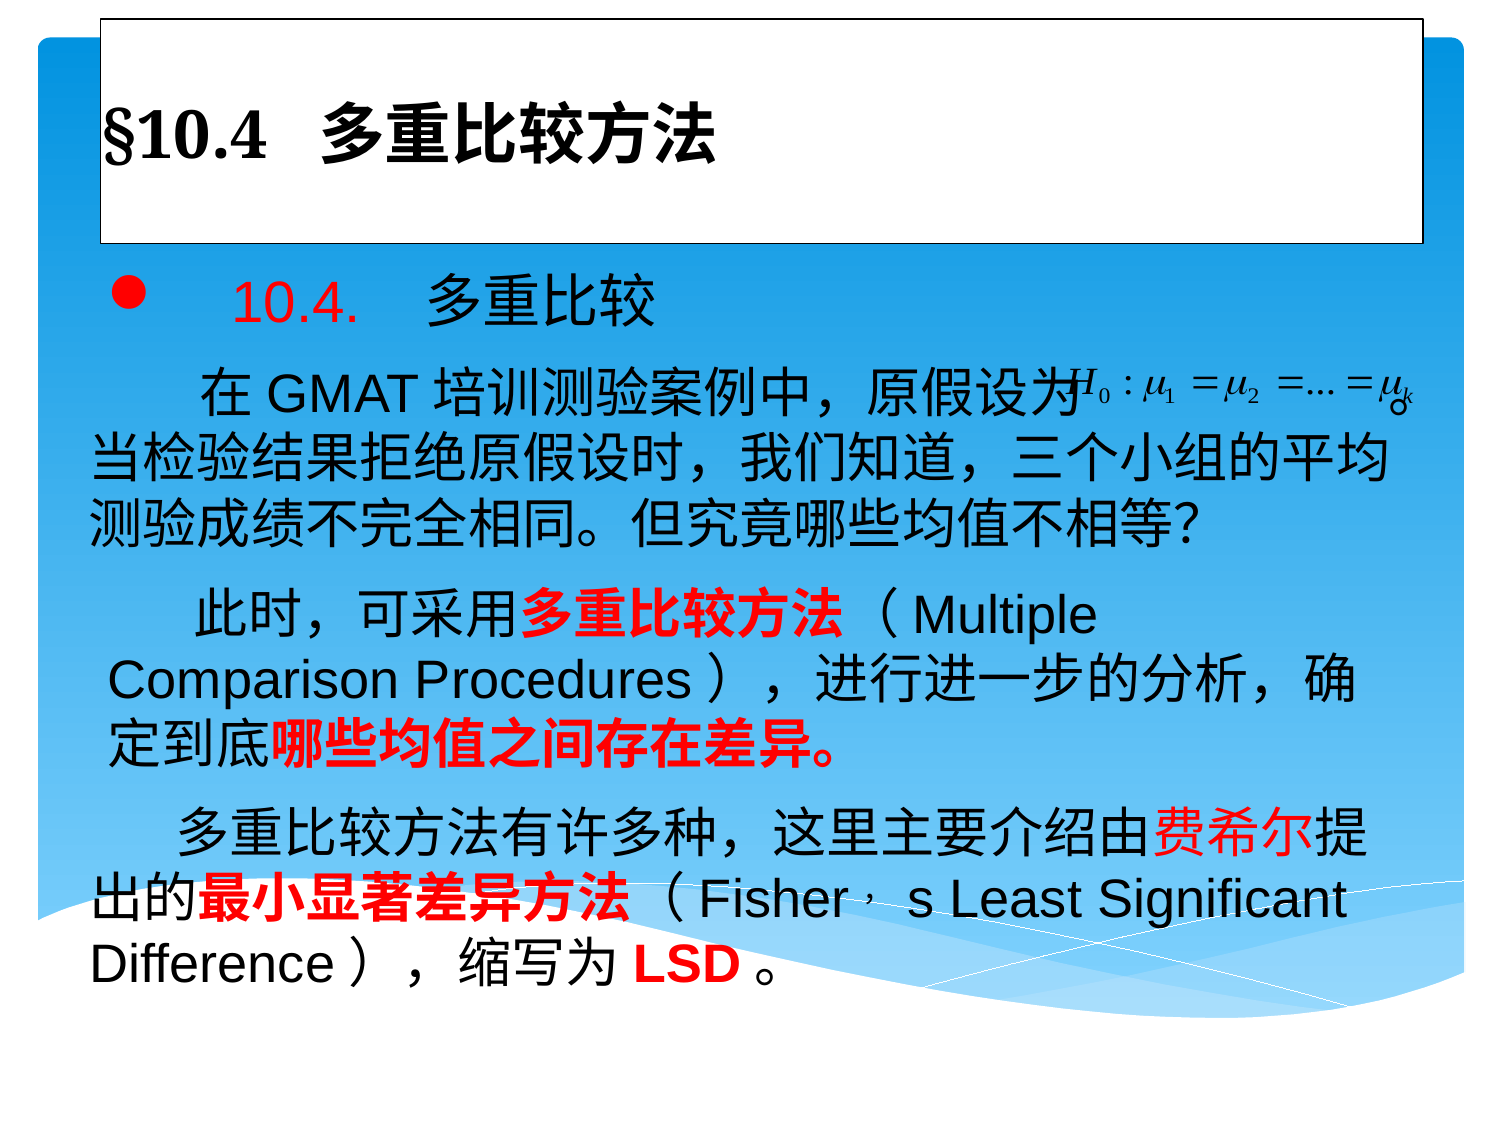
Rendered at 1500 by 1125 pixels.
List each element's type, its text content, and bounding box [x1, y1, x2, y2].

text_box 10.4. 多重比较 [92, 239, 1368, 342]
text_box 此时，可采用多重比较方法（Multiple Comparison Procedures），进行进一步的分析，确定到底哪些均值之间存在差异。 [92, 572, 1407, 782]
title §10.4 多重比较方法 [100, 19, 1424, 244]
text_box 多重比较方法有许多种，这里主要介绍由费希尔提出的最小显著差异方法（Fisher，s Least Significant Difference），缩写为LSD。 [74, 791, 1407, 1001]
text_box 在GMAT培训测验案例中，原假设为 。当检验结果拒绝原假设时，我们知道，三个小组的平均测验成绩不完全相同。但究竟哪些均值不相等？ [73, 351, 1447, 575]
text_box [1056, 355, 1424, 414]
